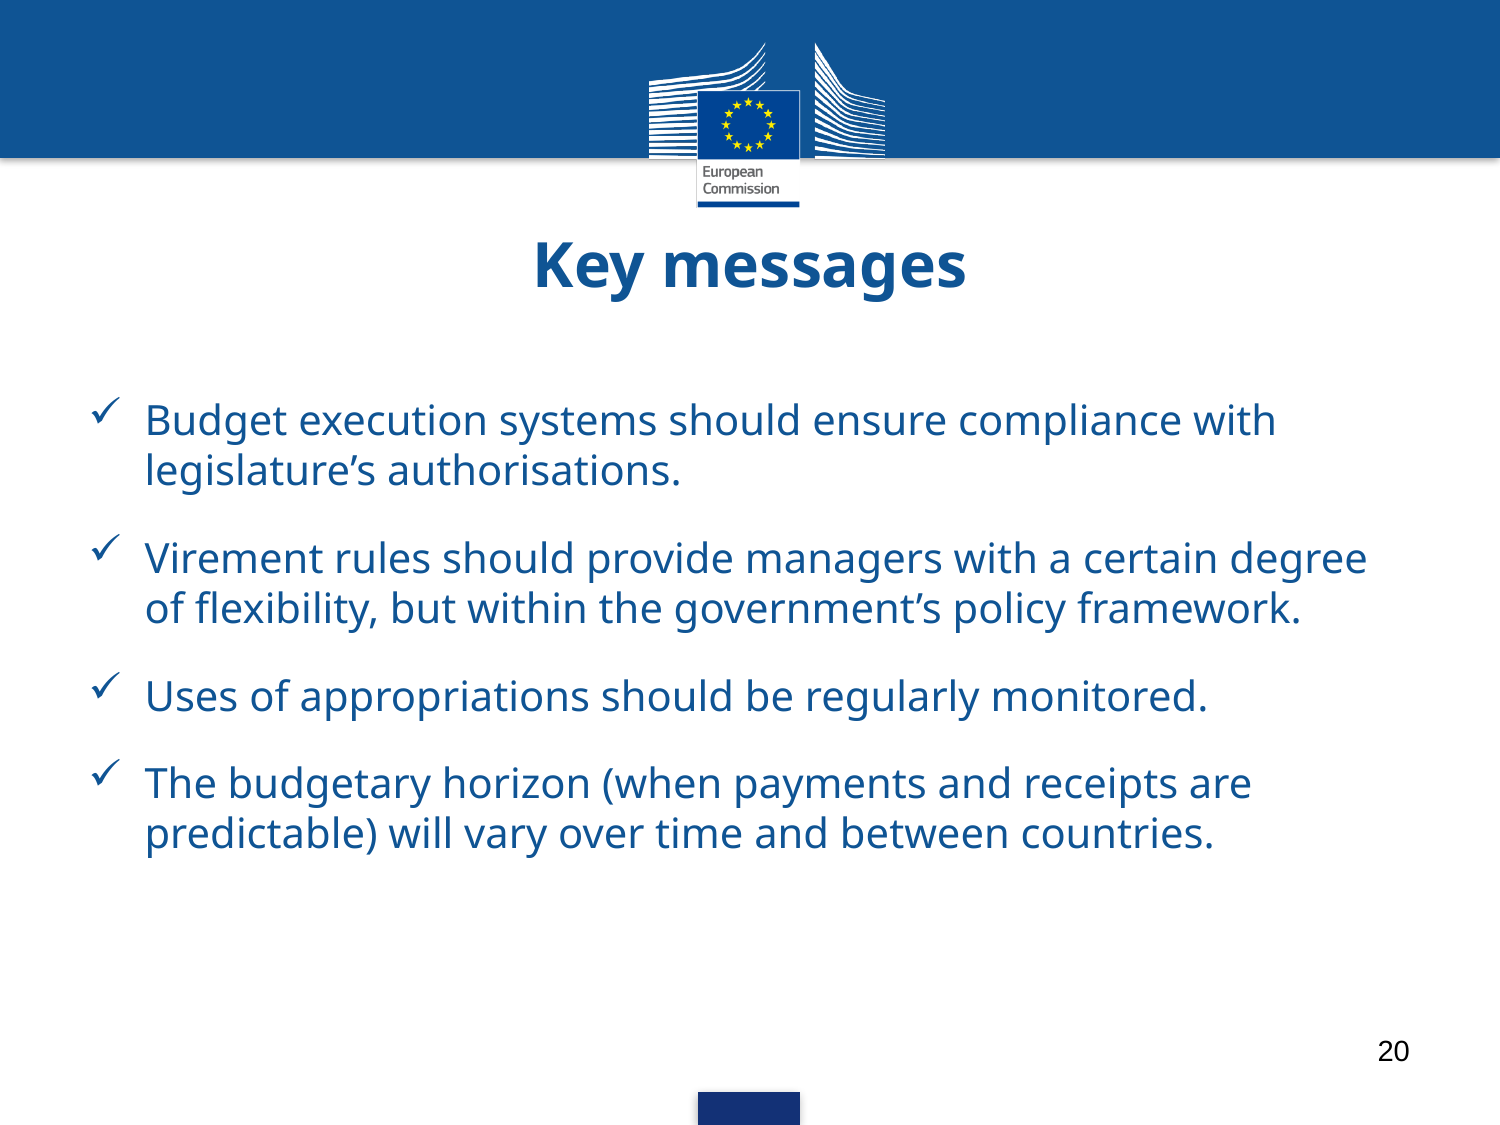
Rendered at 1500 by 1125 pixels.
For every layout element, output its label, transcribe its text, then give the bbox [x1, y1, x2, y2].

slide_number 20 [1074, 1024, 1426, 1103]
title Key messages [0, 203, 1500, 322]
picture [649, 42, 885, 203]
list Budget execution systems should ensure compliance with legislature’s authorisations. Virement rules should provide managers with a certain degree of flexibility, but within the government’s policy framework. Uses of appropriations should be regularly monitored. The budgetary horizon (when payments and receipts are predictable) will vary over time and between countries. [73, 386, 1424, 1012]
